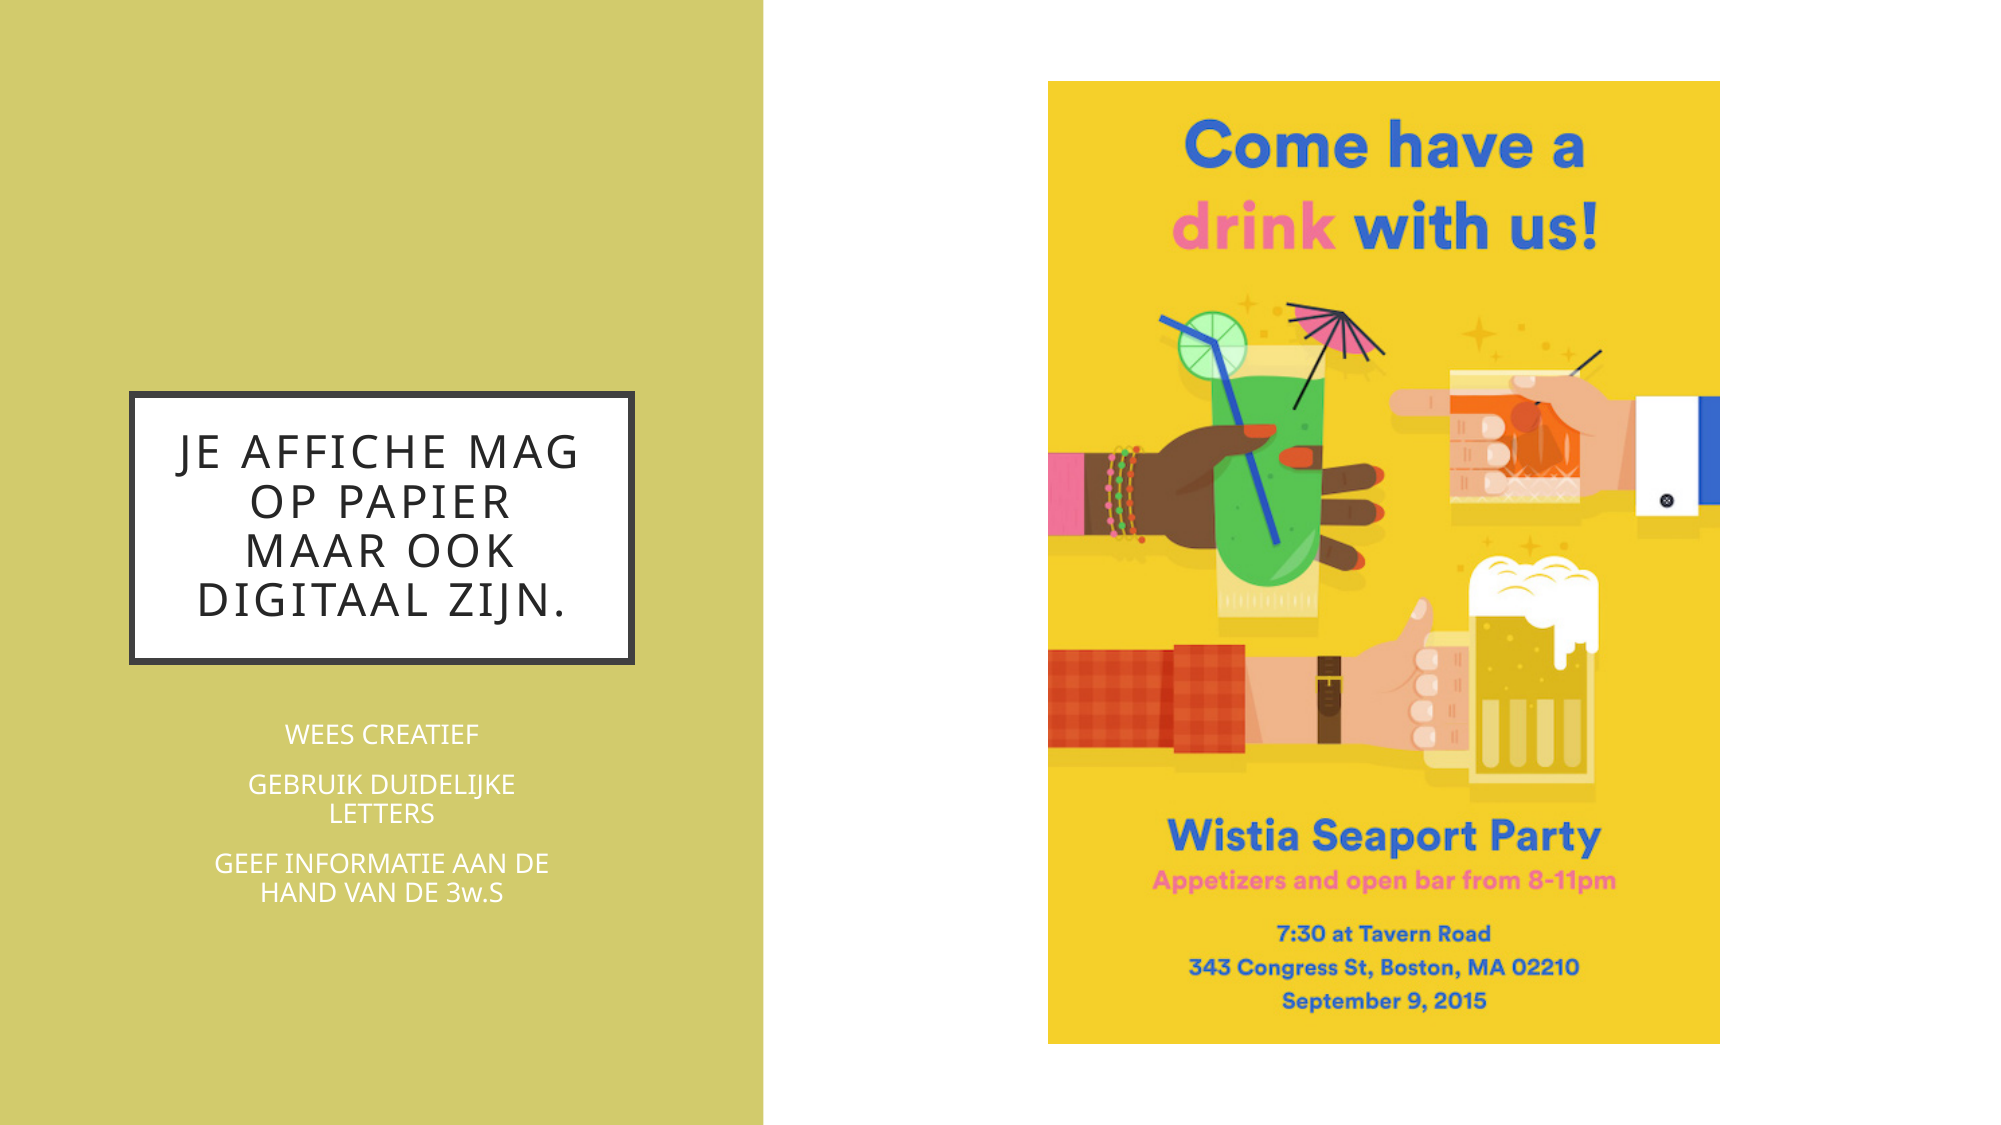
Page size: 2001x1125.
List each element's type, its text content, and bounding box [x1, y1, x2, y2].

text_box [762, 0, 2000, 1125]
picture [1048, 81, 1720, 1044]
title JE aFFICHE MAG OP PAPIER MAAR OOK DIGITAAL ZIJN. [129, 391, 635, 665]
list WEES CREATIEF GEBRUIK DUIDELIJKE LETTERS GEEF INFORMATIE AAN DE HAND VAN DE 3w.S [184, 713, 580, 918]
